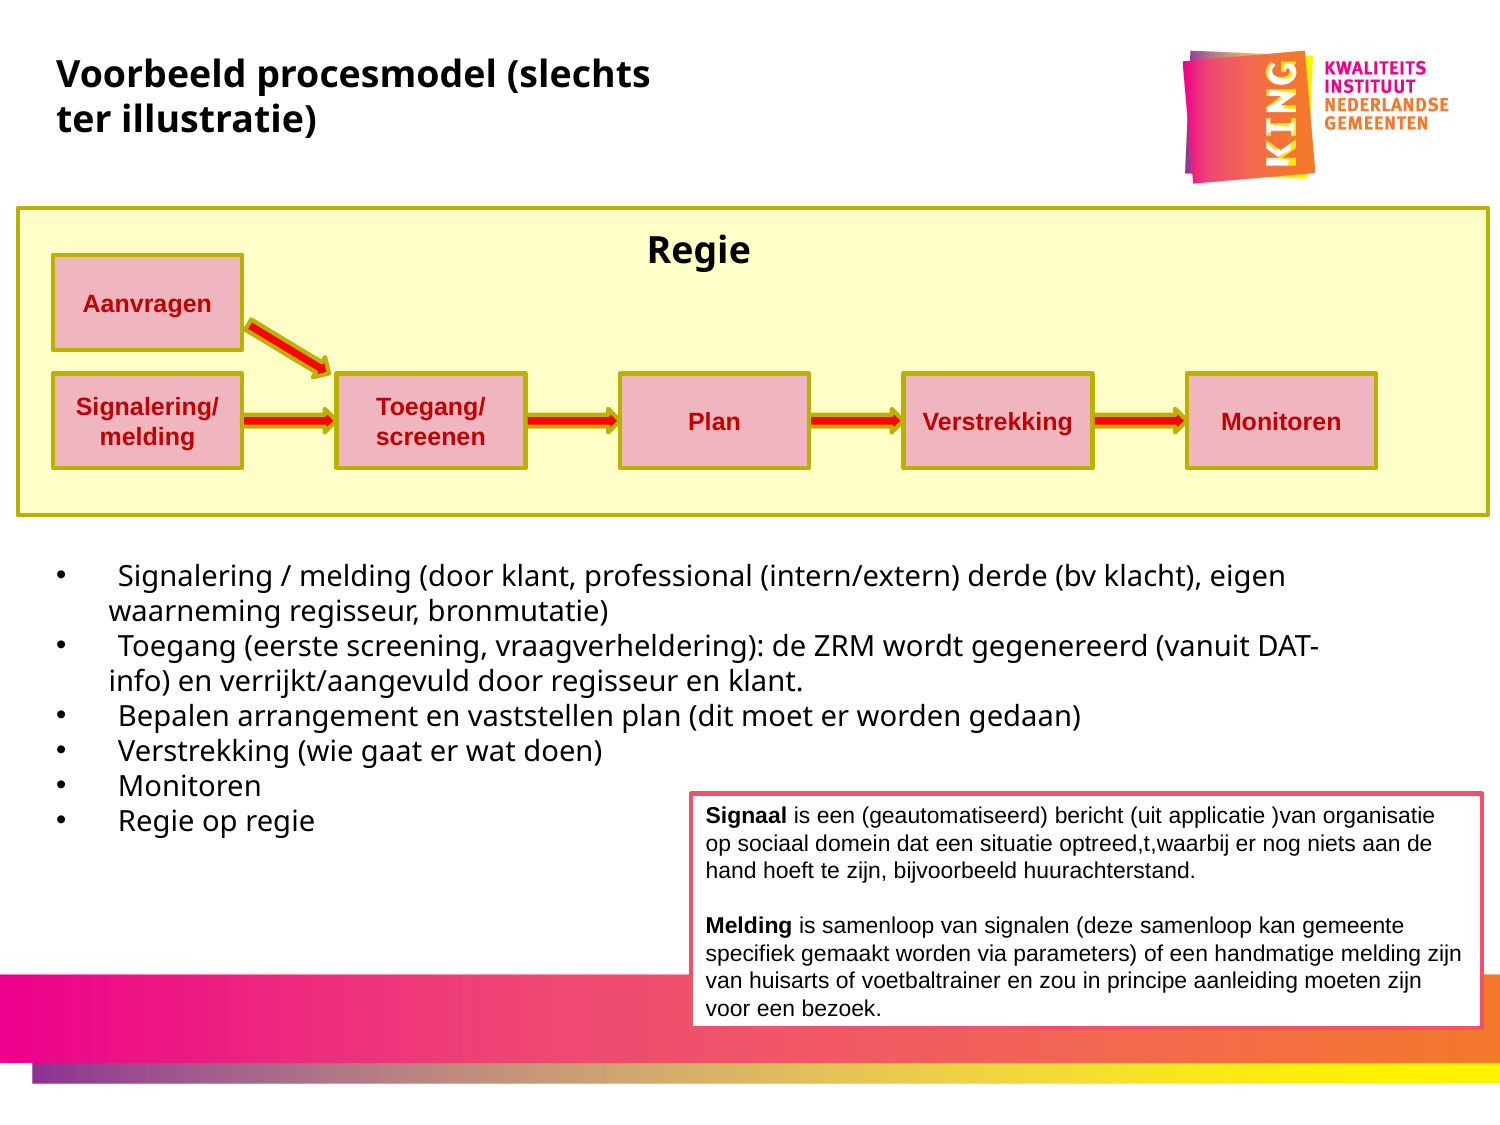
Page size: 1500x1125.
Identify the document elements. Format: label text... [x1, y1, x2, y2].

text_box Verstrekking [901, 371, 1095, 470]
text_box Regie [631, 218, 857, 279]
text_box [243, 317, 332, 380]
text_box [523, 406, 623, 435]
text_box [1090, 406, 1190, 435]
text_box Signalering/ melding [51, 371, 244, 470]
text_box Signalering / melding (door klant, professional (intern/extern) derde (bv klacht), eigen waarneming regisseur, bronmutatie) Toegang (eerste screening, vraagverheldering): de ZRM wordt gegenereerd (vanuit DAT- info) en verrijkt/aangevuld door regisseur en klant. Bepalen arrangement en vaststellen plan (dit moet er worden gedaan) Verstrekking (wie gaat er wat doen) Monitoren Regie op regie [41, 549, 1459, 880]
text_box Signaal is een (geautomatiseerd) bericht (uit applicatie )van organisatie op sociaal domein dat een situatie optreed,t,waarbij er nog niets aan de hand hoeft te zijn, bijvoorbeeld huurachterstand. Melding is samenloop van signalen (deze samenloop kan gemeente specifiek gemaakt worden via parameters) of een handmatige melding zijn van huisarts of voetbaltrainer en zou in principe aanleiding moeten zijn voor een bezoek. [689, 791, 1484, 1030]
text_box Voorbeeld procesmodel (slechts ter illustratie) [41, 42, 668, 148]
text_box Plan [618, 371, 811, 470]
text_box Toegang/ screenen [334, 371, 528, 470]
text_box [239, 406, 339, 435]
text_box Monitoren [1185, 371, 1378, 470]
text_box Aanvragen [51, 253, 244, 352]
picture [0, 0, 1500, 1125]
text_box [806, 406, 906, 435]
text_box [16, 206, 1490, 517]
